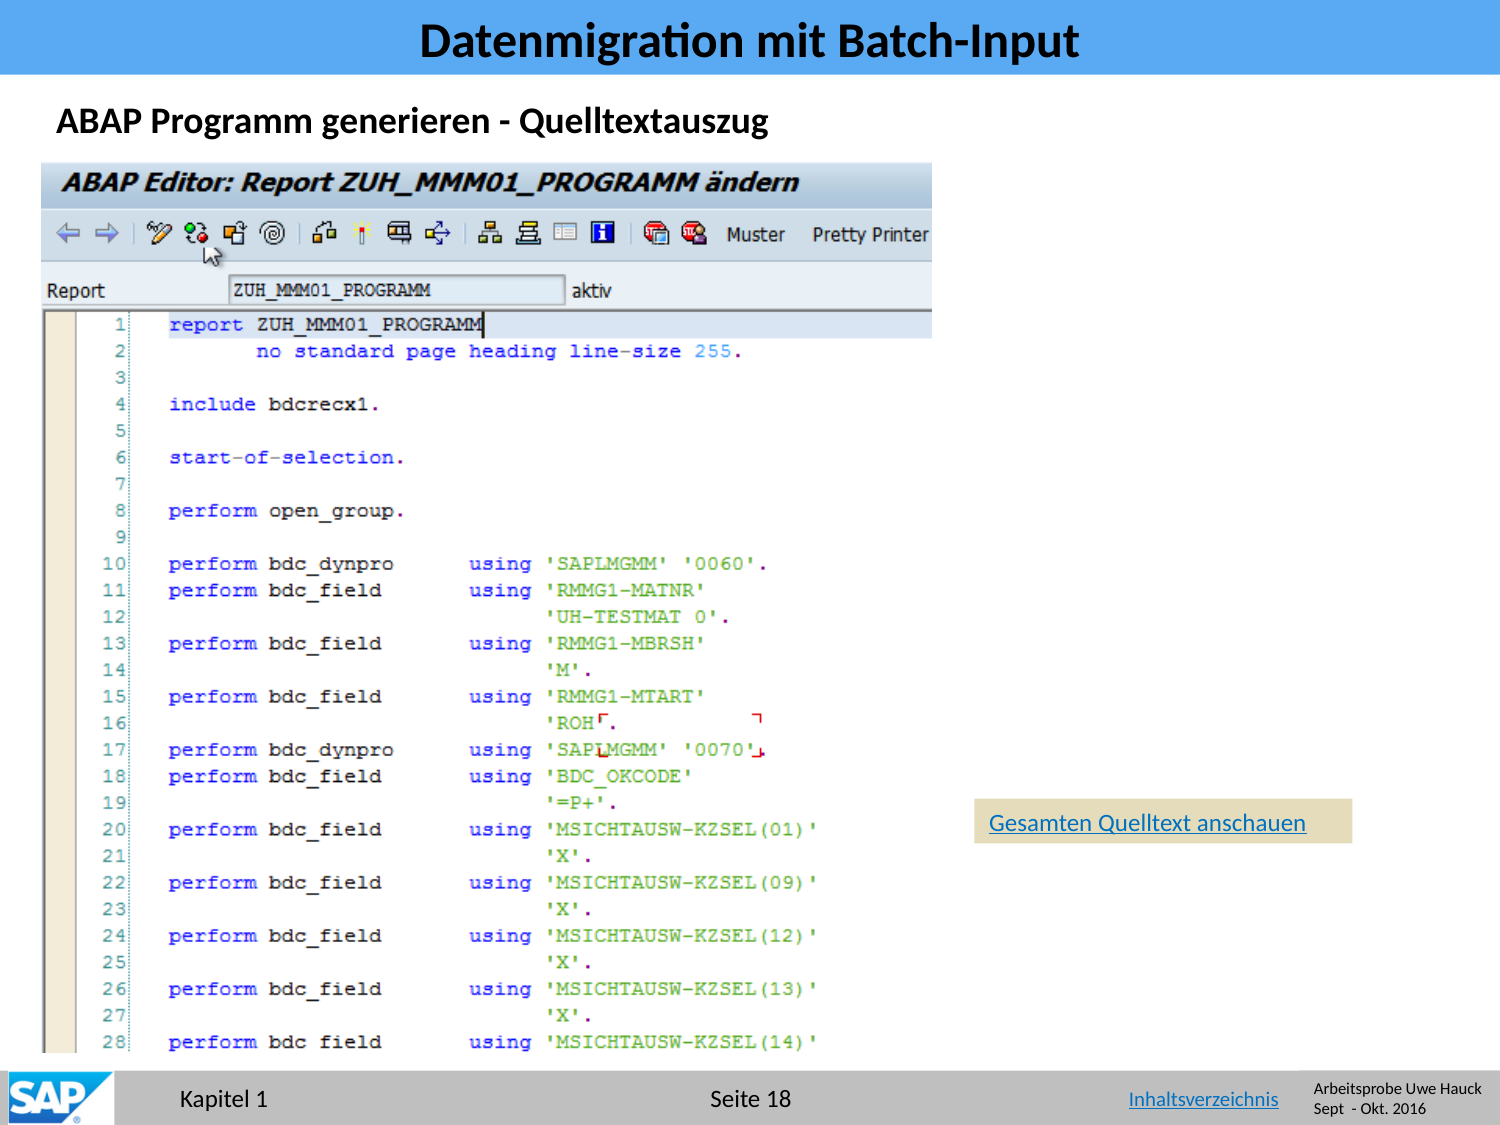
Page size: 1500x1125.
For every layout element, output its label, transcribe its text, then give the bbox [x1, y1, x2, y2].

text_box ABAP Programm generieren - Quelltextauszug [41, 88, 1459, 149]
picture [7, 1070, 115, 1125]
text_box [115, 1070, 1299, 1125]
text_box Inhaltsverzeichnis [1106, 1078, 1299, 1118]
picture [41, 162, 933, 1054]
text_box Kapitel 1 Seite 18 [165, 1075, 1105, 1120]
text_box [0, 1070, 6, 1125]
text_box Gesamten Quelltext anschauen [974, 798, 1353, 844]
text_box Datenmigration mit Batch-Input [0, 0, 1500, 75]
text_box Arbeitsprobe Uwe Hauck Sept - Okt. 2016 [1299, 1070, 1500, 1125]
